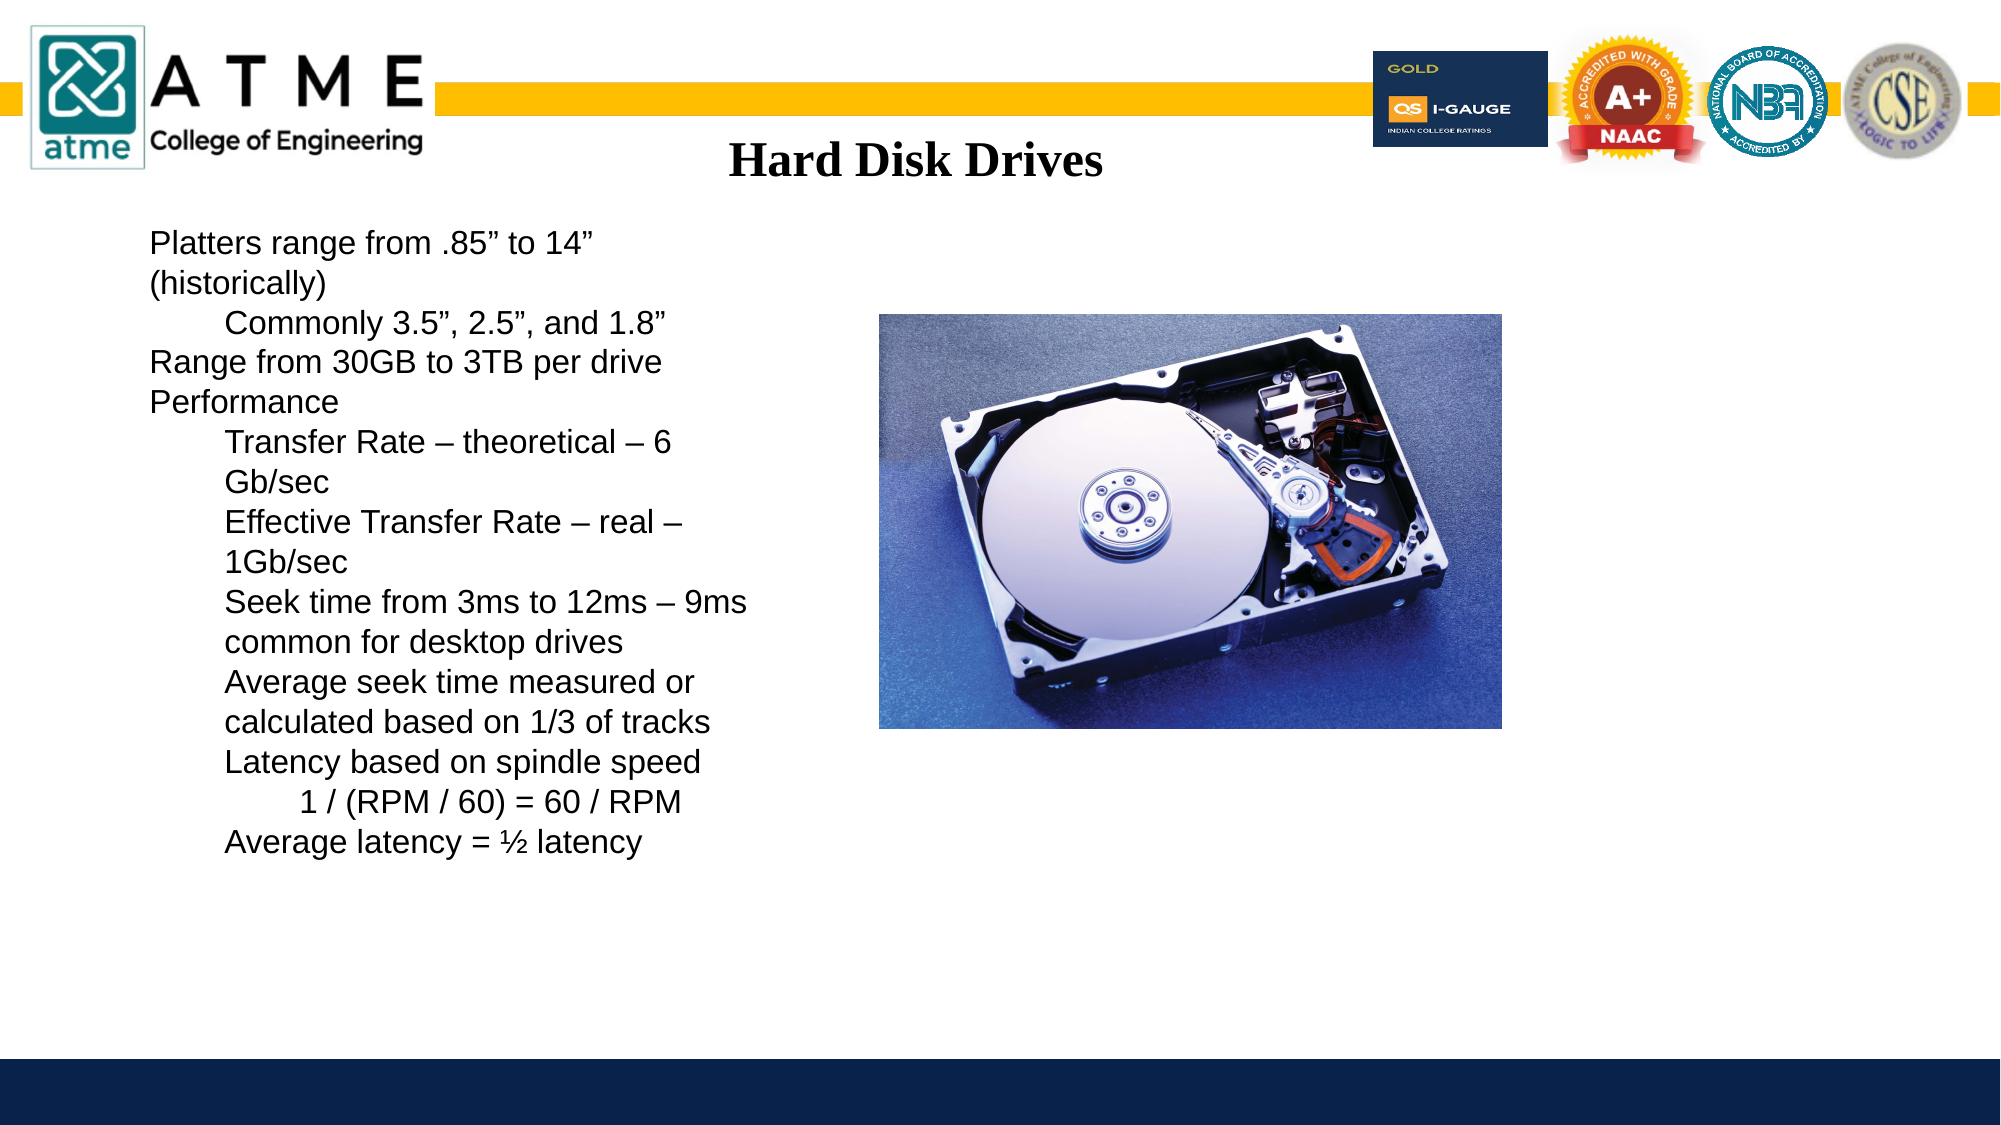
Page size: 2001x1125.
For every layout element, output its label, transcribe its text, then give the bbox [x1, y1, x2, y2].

picture [878, 314, 1502, 729]
title Hard Disk Drives [713, 118, 2000, 214]
picture [0, 1059, 2001, 1125]
picture [22, 15, 435, 178]
picture [1373, 20, 1828, 118]
picture [1840, 26, 1968, 118]
list Platters range from .85” to 14” (historically) Commonly 3.5”, 2.5”, and 1.8” Range from 30GB to 3TB per drive Performance Transfer Rate – theoretical – 6 Gb/sec Effective Transfer Rate – real – 1Gb/sec Seek time from 3ms to 12ms – 9ms common for desktop drives Average seek time measured or calculated based on 1/3 of tracks Latency based on spindle speed 1 / (RPM / 60) = 60 / RPM Average latency = ½ latency [134, 213, 783, 979]
